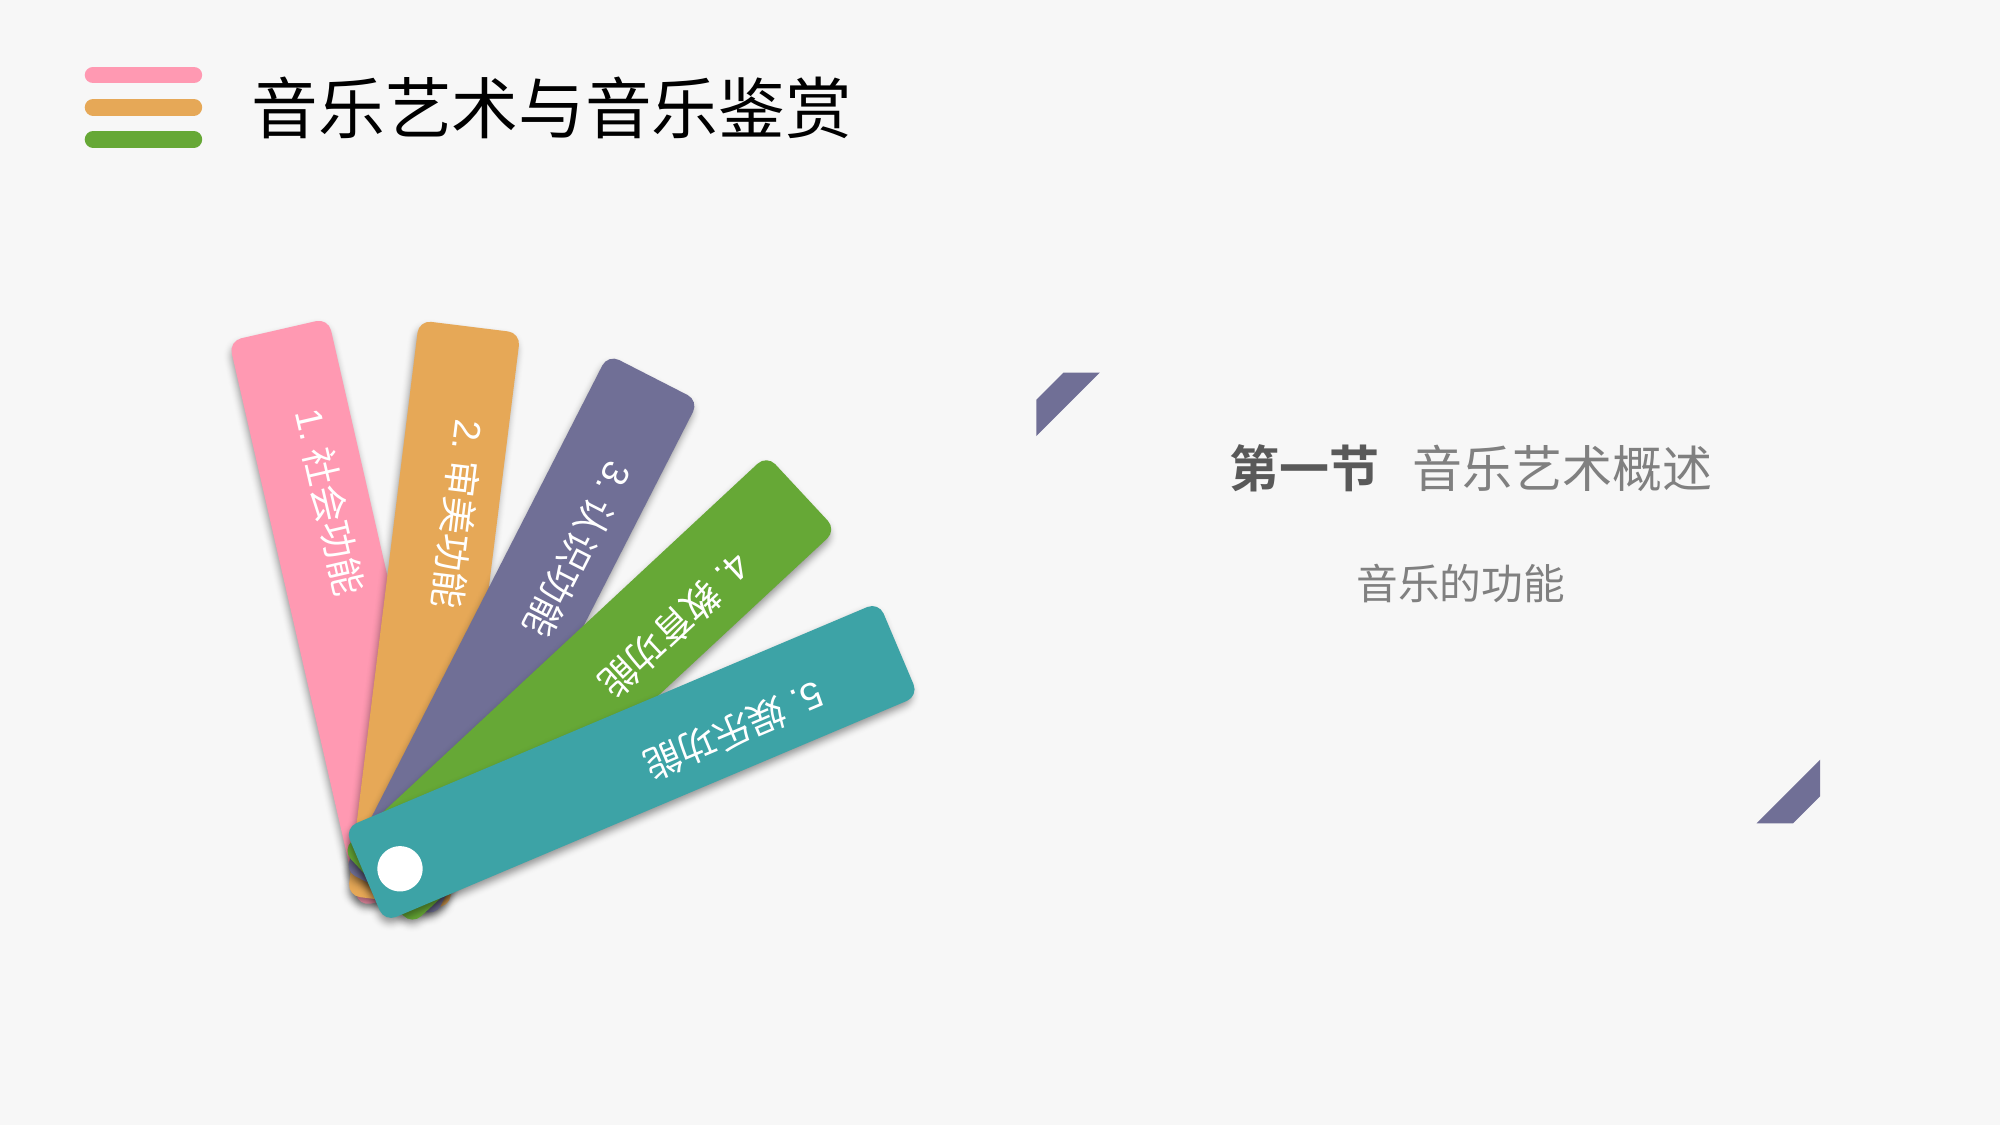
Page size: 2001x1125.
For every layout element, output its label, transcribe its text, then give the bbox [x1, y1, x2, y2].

text_box 音乐艺术与音乐鉴赏 [236, 59, 869, 154]
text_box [93, 74, 194, 140]
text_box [1036, 372, 1821, 824]
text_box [292, 322, 922, 926]
